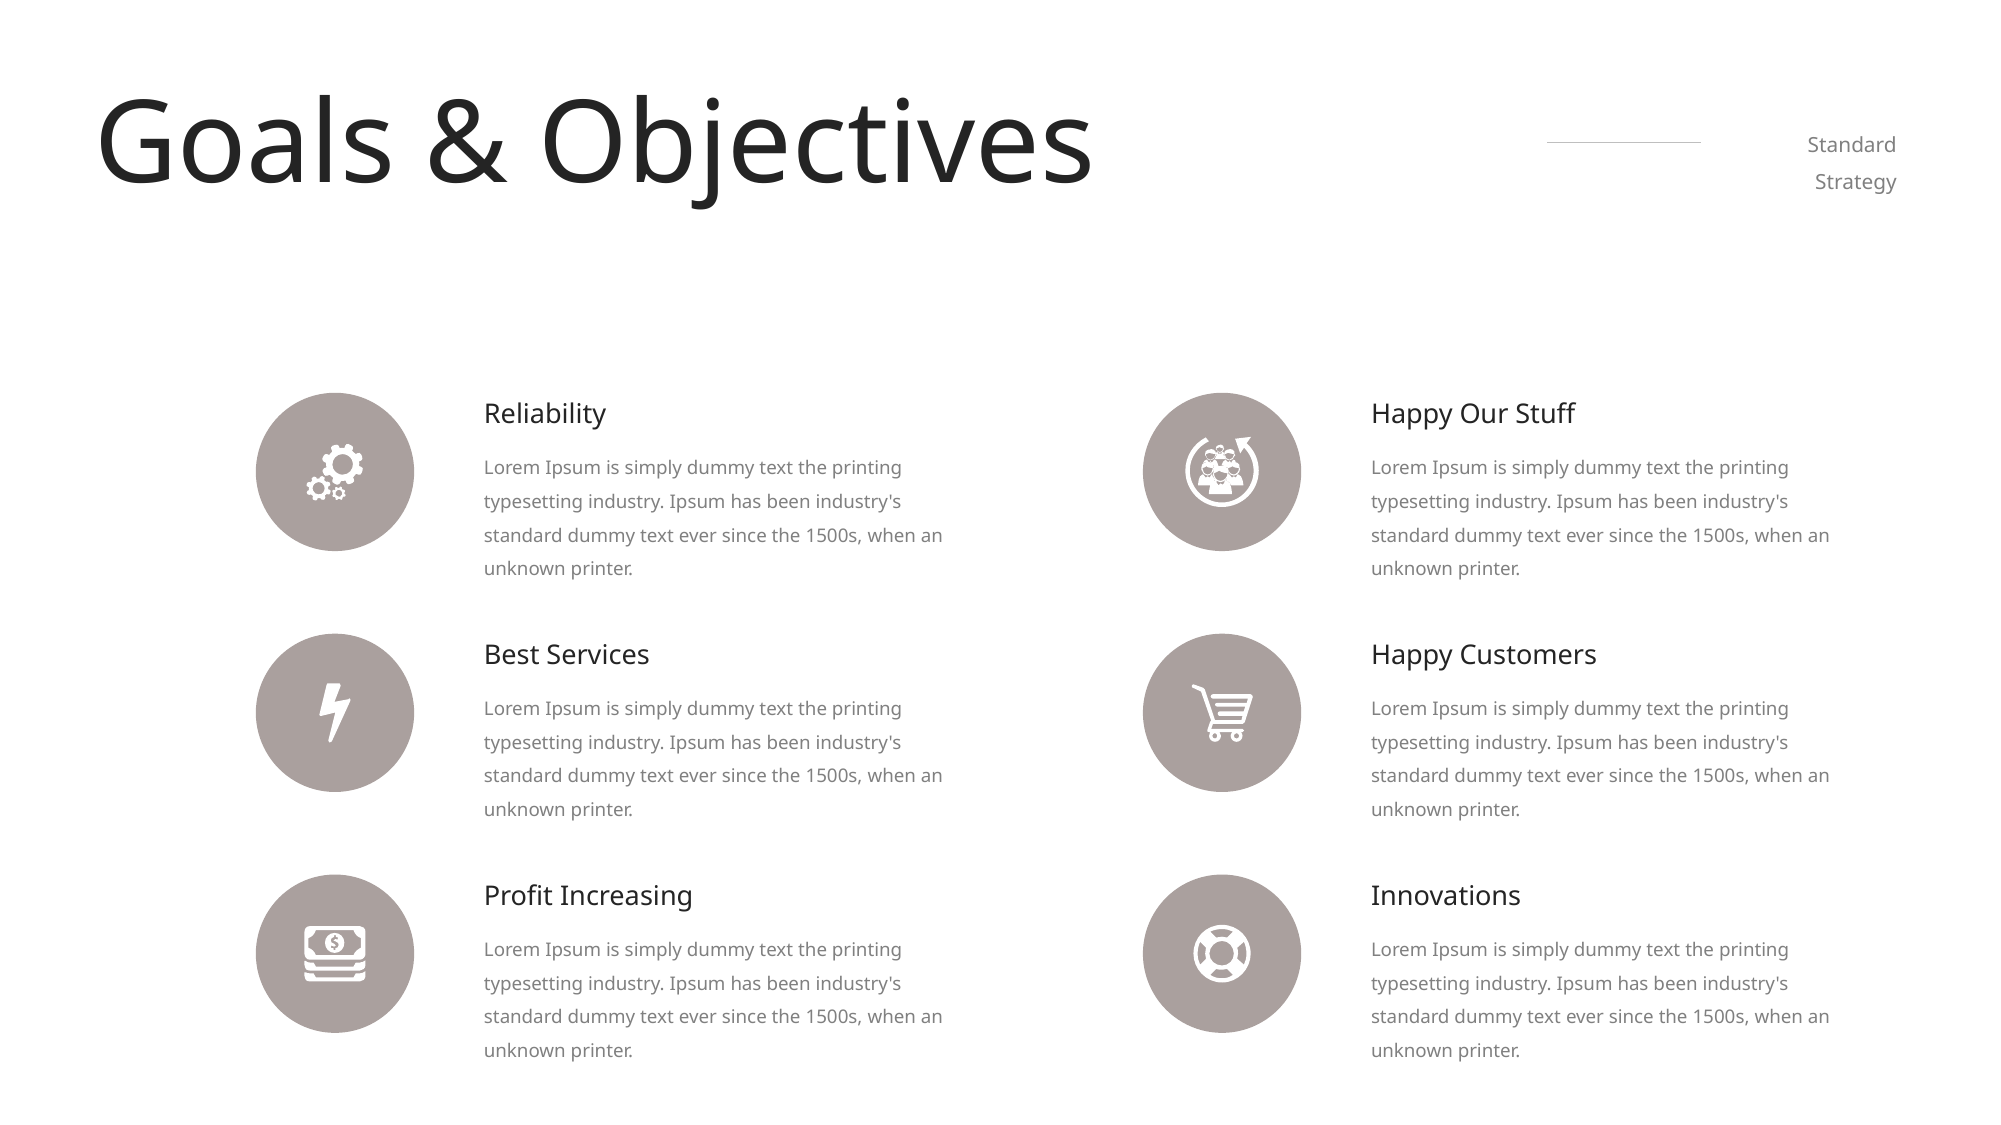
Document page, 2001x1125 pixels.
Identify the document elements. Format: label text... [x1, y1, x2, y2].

text_box [1141, 391, 1303, 553]
text_box [319, 683, 351, 743]
text_box Lorem Ipsum is simply dummy text the printing typesetting industry. Ipsum has been industry's standard dummy text ever since the 1500s, when an unknown printer. [469, 678, 977, 828]
text_box Lorem Ipsum is simply dummy text the printing typesetting industry. Ipsum has been industry's standard dummy text ever since the 1500s, when an unknown printer. [1356, 437, 1864, 587]
text_box Happy Customers [1356, 630, 1769, 678]
text_box [1191, 684, 1253, 742]
text_box Reliability [469, 389, 882, 437]
text_box [306, 443, 363, 501]
text_box Lorem Ipsum is simply dummy text the printing typesetting industry. Ipsum has been industry's standard dummy text ever since the 1500s, when an unknown printer. [1356, 678, 1864, 828]
text_box [304, 971, 366, 982]
text_box Happy Our Stuff [1356, 389, 1769, 437]
text_box [1141, 873, 1303, 1034]
text_box [254, 632, 416, 794]
text_box [254, 391, 416, 553]
text_box Goals & Objectives [79, 61, 1497, 214]
text_box [1193, 924, 1251, 983]
text_box Standard Strategy [1720, 111, 1912, 202]
text_box [304, 926, 366, 960]
text_box [1185, 436, 1259, 507]
text_box Profit Increasing [469, 871, 882, 919]
text_box Lorem Ipsum is simply dummy text the printing typesetting industry. Ipsum has been industry's standard dummy text ever since the 1500s, when an unknown printer. [469, 437, 977, 587]
text_box [304, 960, 366, 971]
text_box Innovations [1356, 871, 1769, 919]
text_box Best Services [469, 630, 882, 678]
text_box [1141, 632, 1303, 794]
text_box Lorem Ipsum is simply dummy text the printing typesetting industry. Ipsum has been industry's standard dummy text ever since the 1500s, when an unknown printer. [469, 918, 977, 1069]
text_box [254, 873, 416, 1034]
text_box Lorem Ipsum is simply dummy text the printing typesetting industry. Ipsum has been industry's standard dummy text ever since the 1500s, when an unknown printer. [1356, 918, 1864, 1069]
